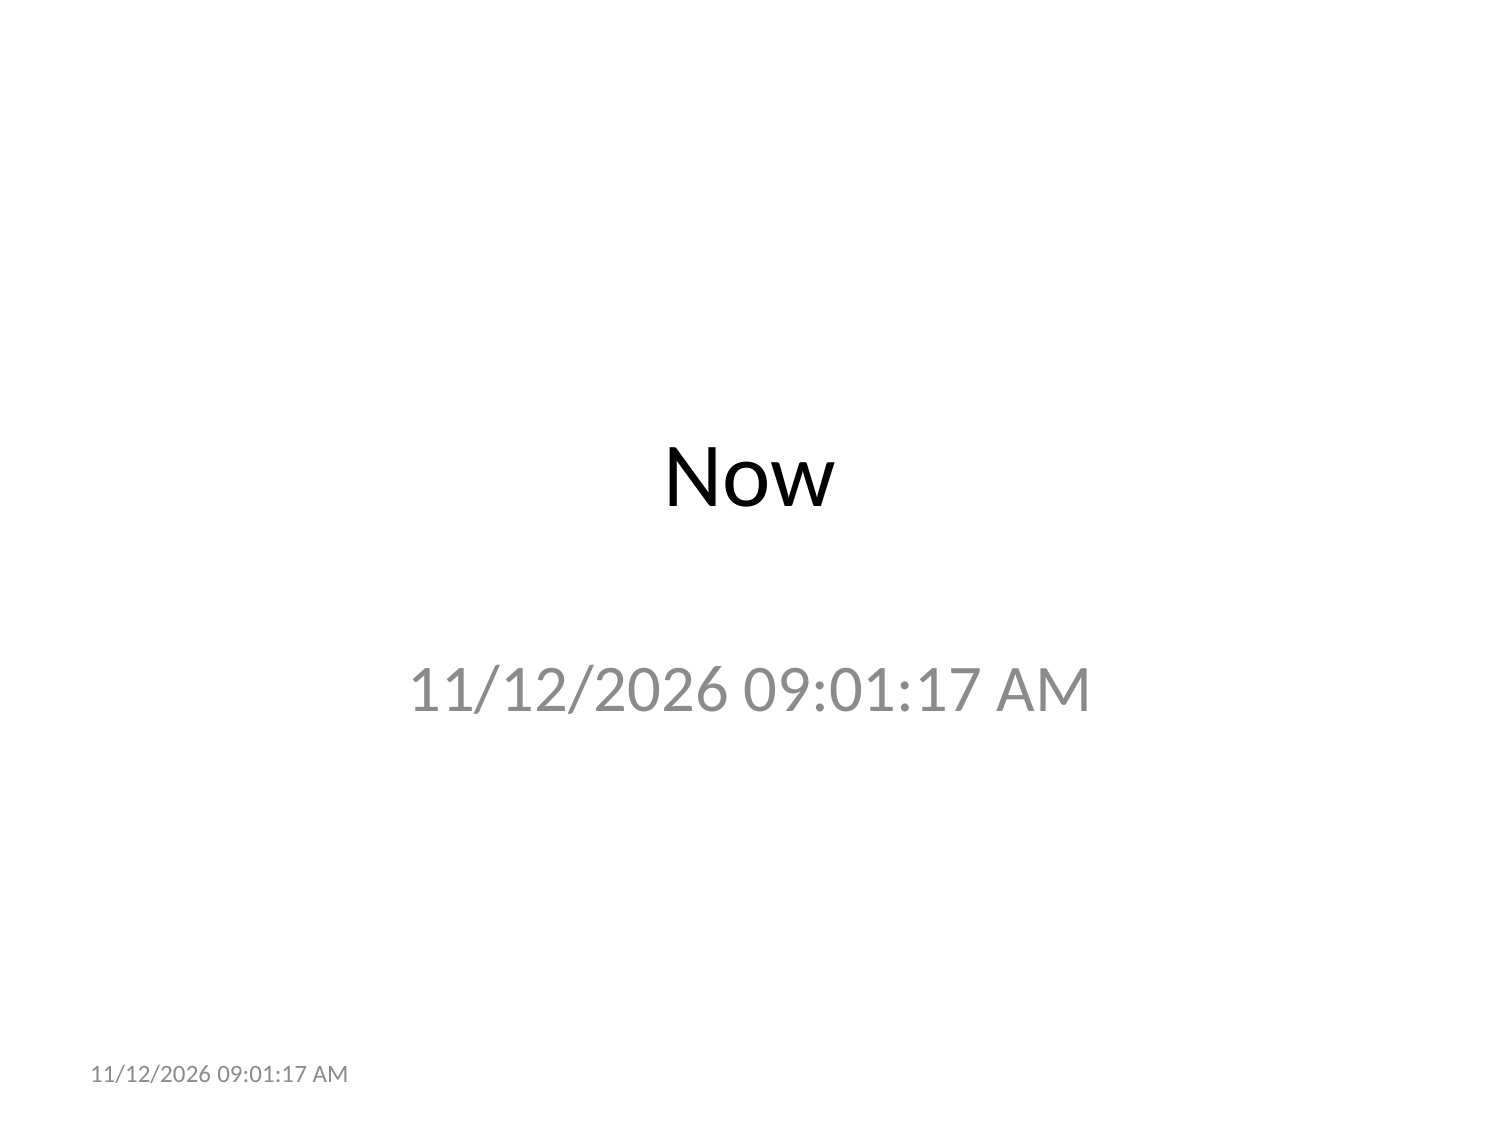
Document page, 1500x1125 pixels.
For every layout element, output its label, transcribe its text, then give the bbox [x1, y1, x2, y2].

subtitle 2011-12-19 10:20:04 AM [225, 637, 1275, 925]
title Now [112, 349, 1388, 591]
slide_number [75, 1042, 425, 1103]
